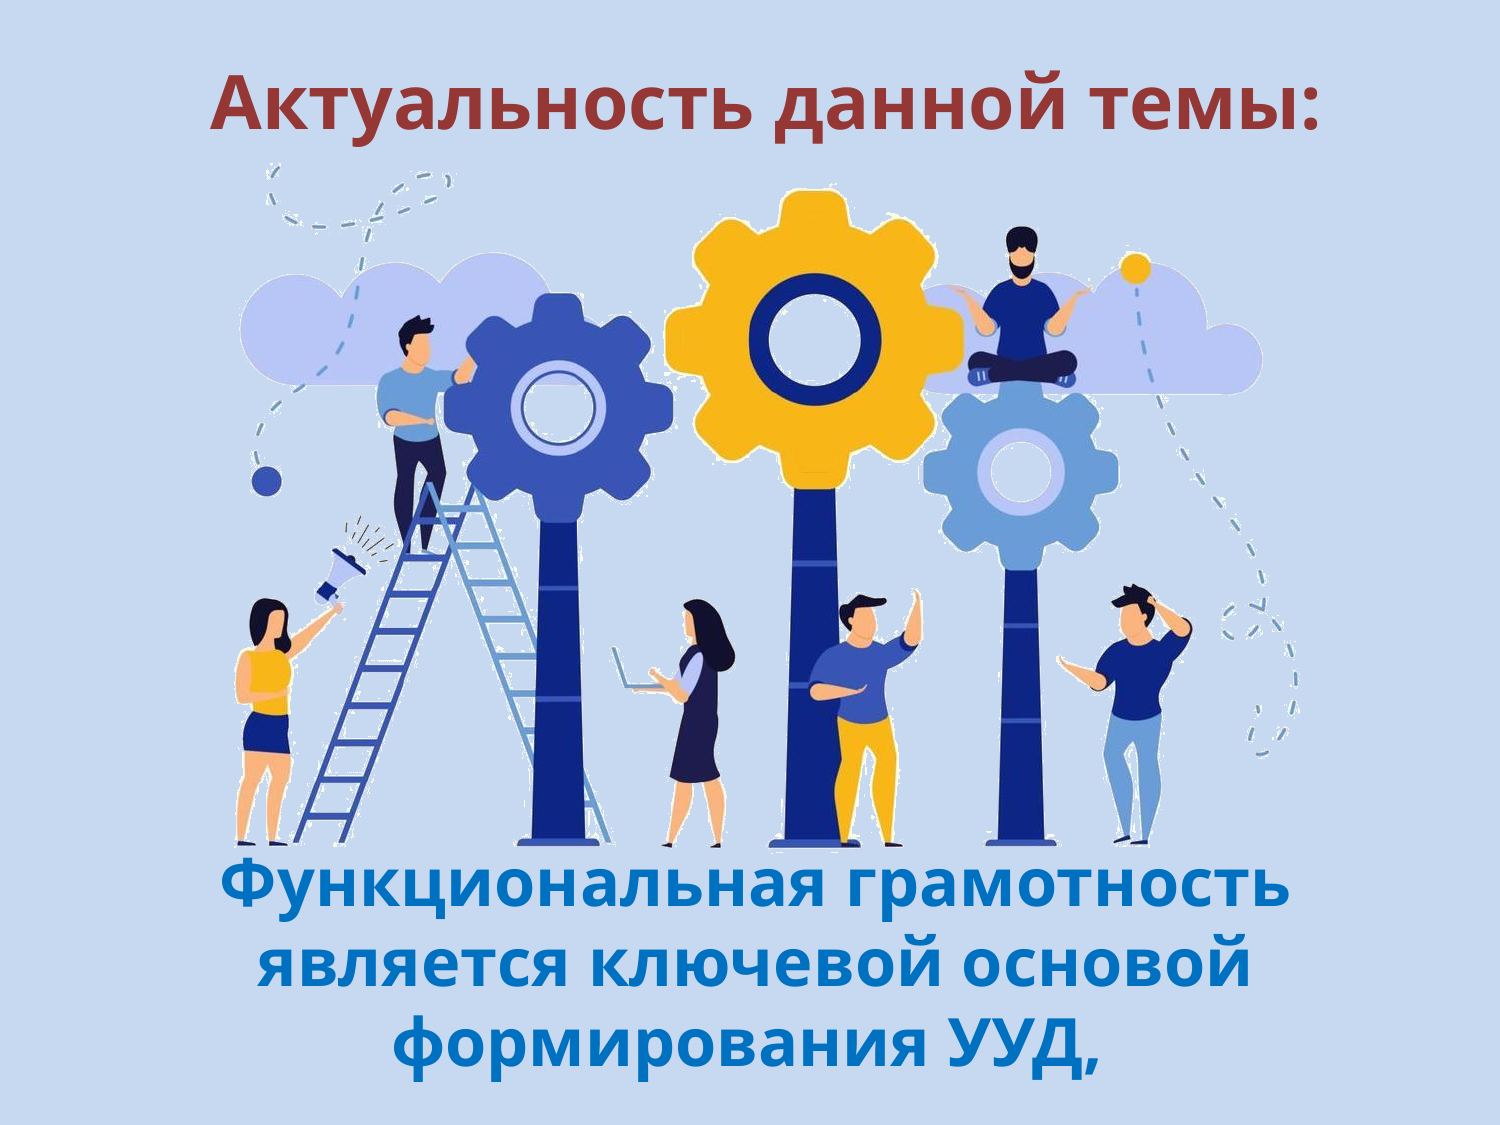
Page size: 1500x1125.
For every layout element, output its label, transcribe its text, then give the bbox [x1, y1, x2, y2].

picture [222, 152, 1332, 856]
text_box Функциональная грамотность является ключевой основой формирования УУД, [70, 831, 1442, 1087]
text_box Актуальность данной темы: [195, 46, 1358, 152]
